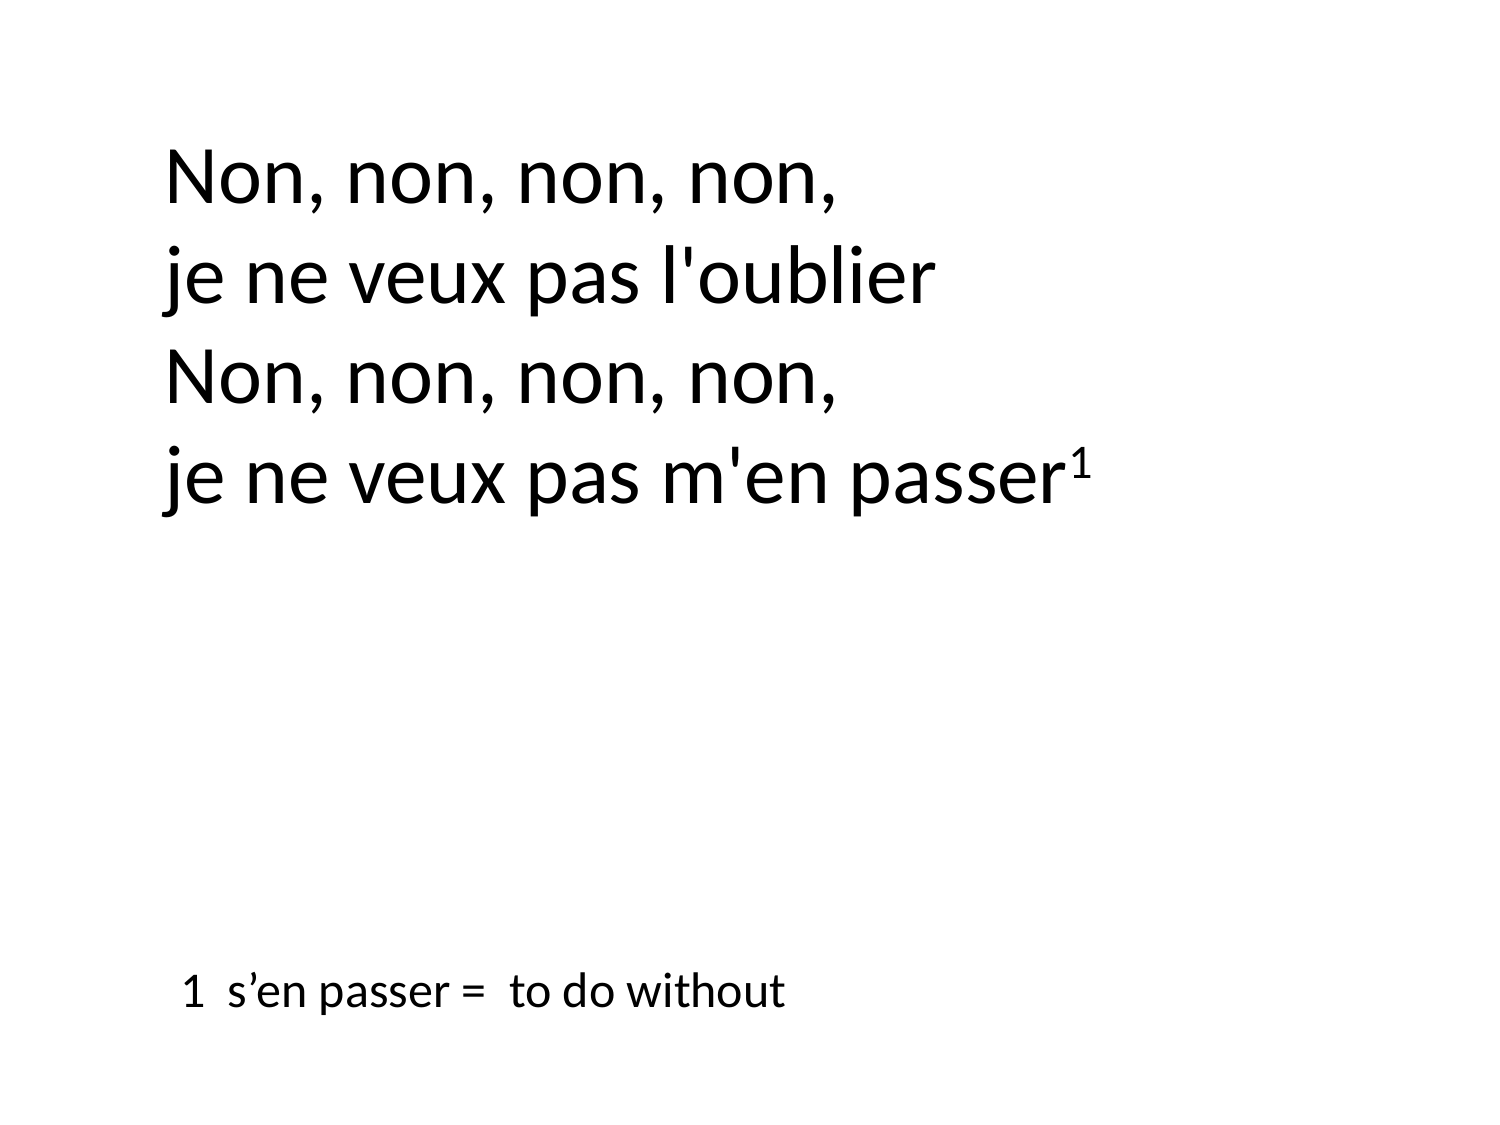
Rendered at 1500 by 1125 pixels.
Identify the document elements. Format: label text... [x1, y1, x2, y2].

text_box 1 s’en passer = to do without [165, 949, 802, 1025]
text_box Non, non, non, non, je ne veux pas l'oublier Non, non, non, non, je ne veux pas m'en passer1 [150, 112, 1500, 728]
